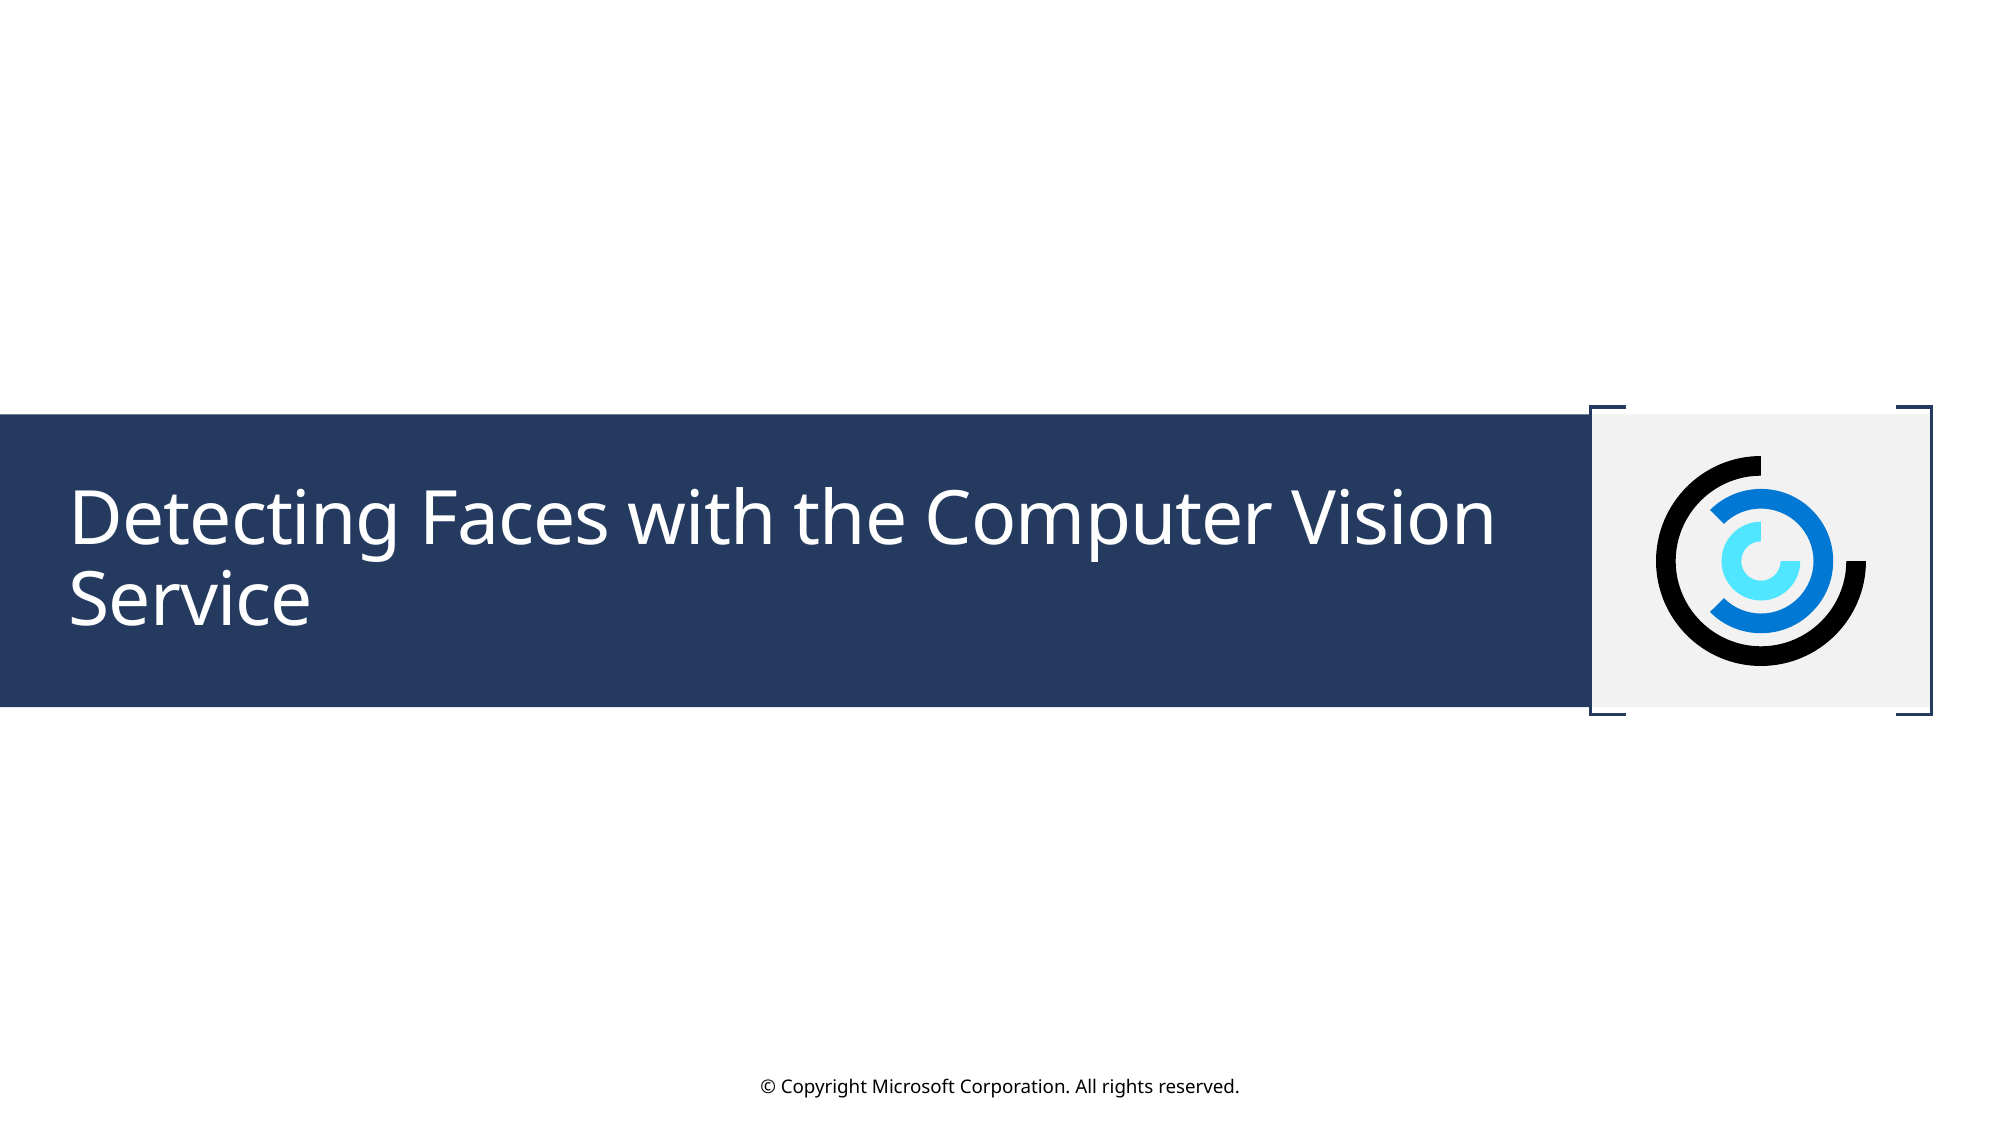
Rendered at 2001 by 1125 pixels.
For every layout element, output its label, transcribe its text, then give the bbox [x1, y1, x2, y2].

picture [1655, 455, 1867, 667]
title Detecting Faces with the Computer Vision Service [68, 414, 1577, 708]
